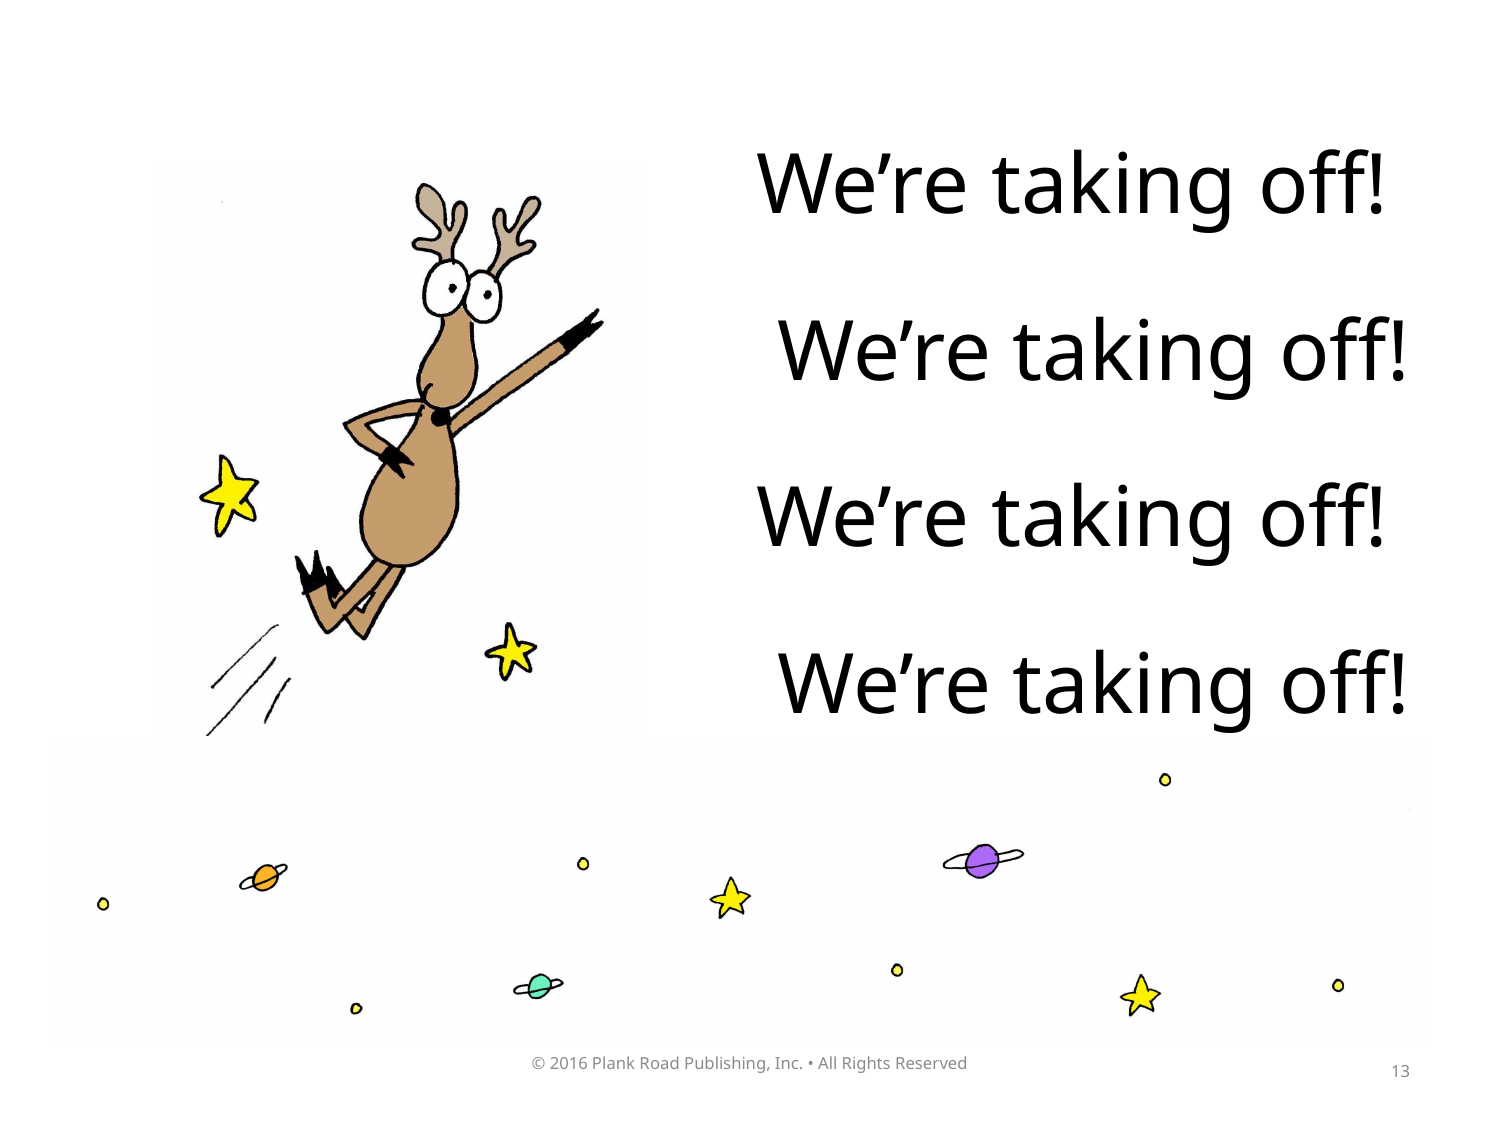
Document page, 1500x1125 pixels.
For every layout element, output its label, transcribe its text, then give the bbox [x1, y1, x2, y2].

list We’re taking off! We’re taking off! We’re taking off! We’re taking off! [75, 72, 1425, 736]
slide_number 13 [1074, 1048, 1425, 1103]
picture [48, 167, 1426, 1042]
